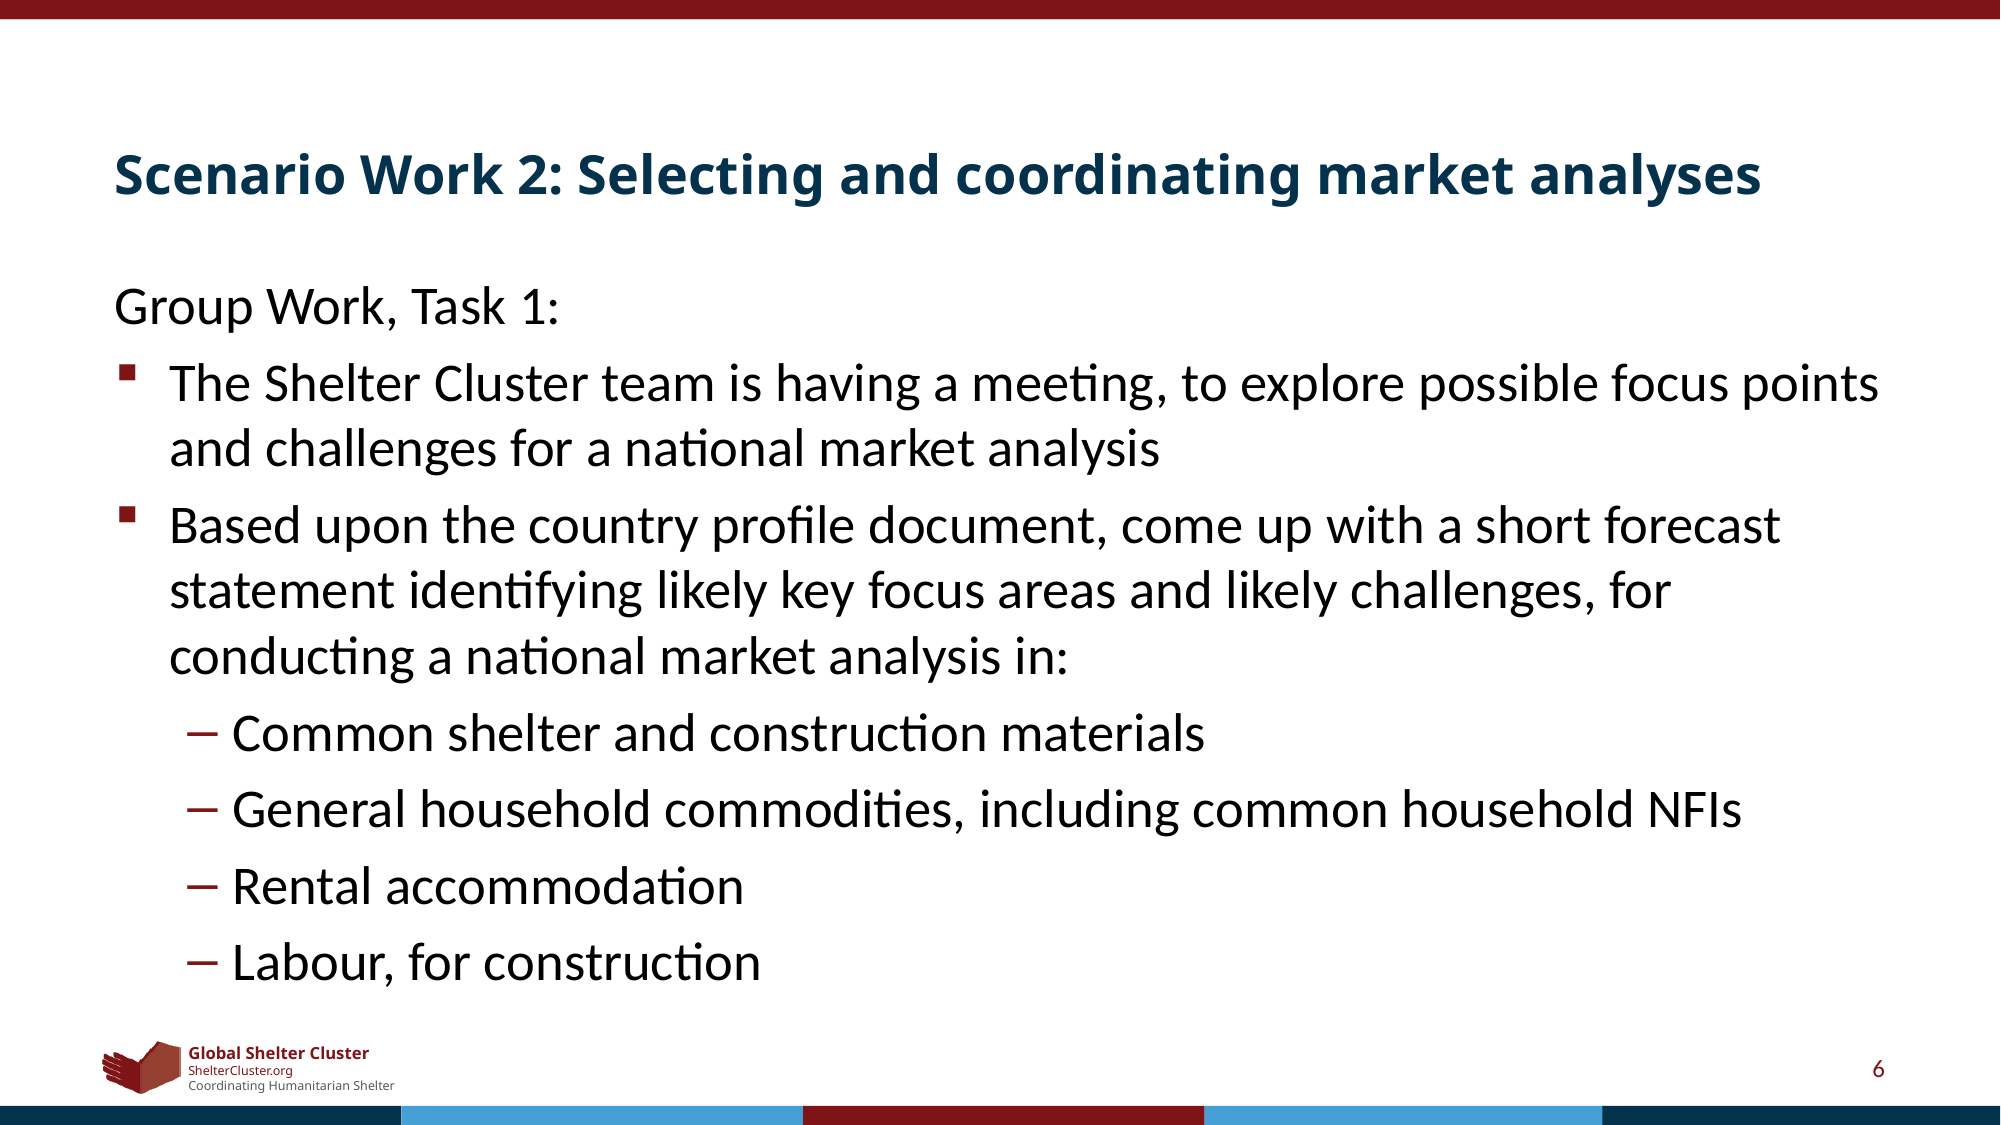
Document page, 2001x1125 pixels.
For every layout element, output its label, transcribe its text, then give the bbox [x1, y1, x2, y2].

picture [102, 1041, 181, 1094]
title Scenario Work 2: Selecting and coordinating market analyses [99, 111, 1863, 262]
slide_number 6 [1433, 1037, 1900, 1098]
list Group Work, Task 1: The Shelter Cluster team is having a meeting, to explore possible focus points and challenges for a national market analysis Based upon the country profile document, come up with a short forecast statement identifying likely key focus areas and likely challenges, for conducting a national market analysis in: Common shelter and construction materials General household commodities, including common household NFIs Rental accommodation Labour, for construction [99, 262, 1900, 1005]
